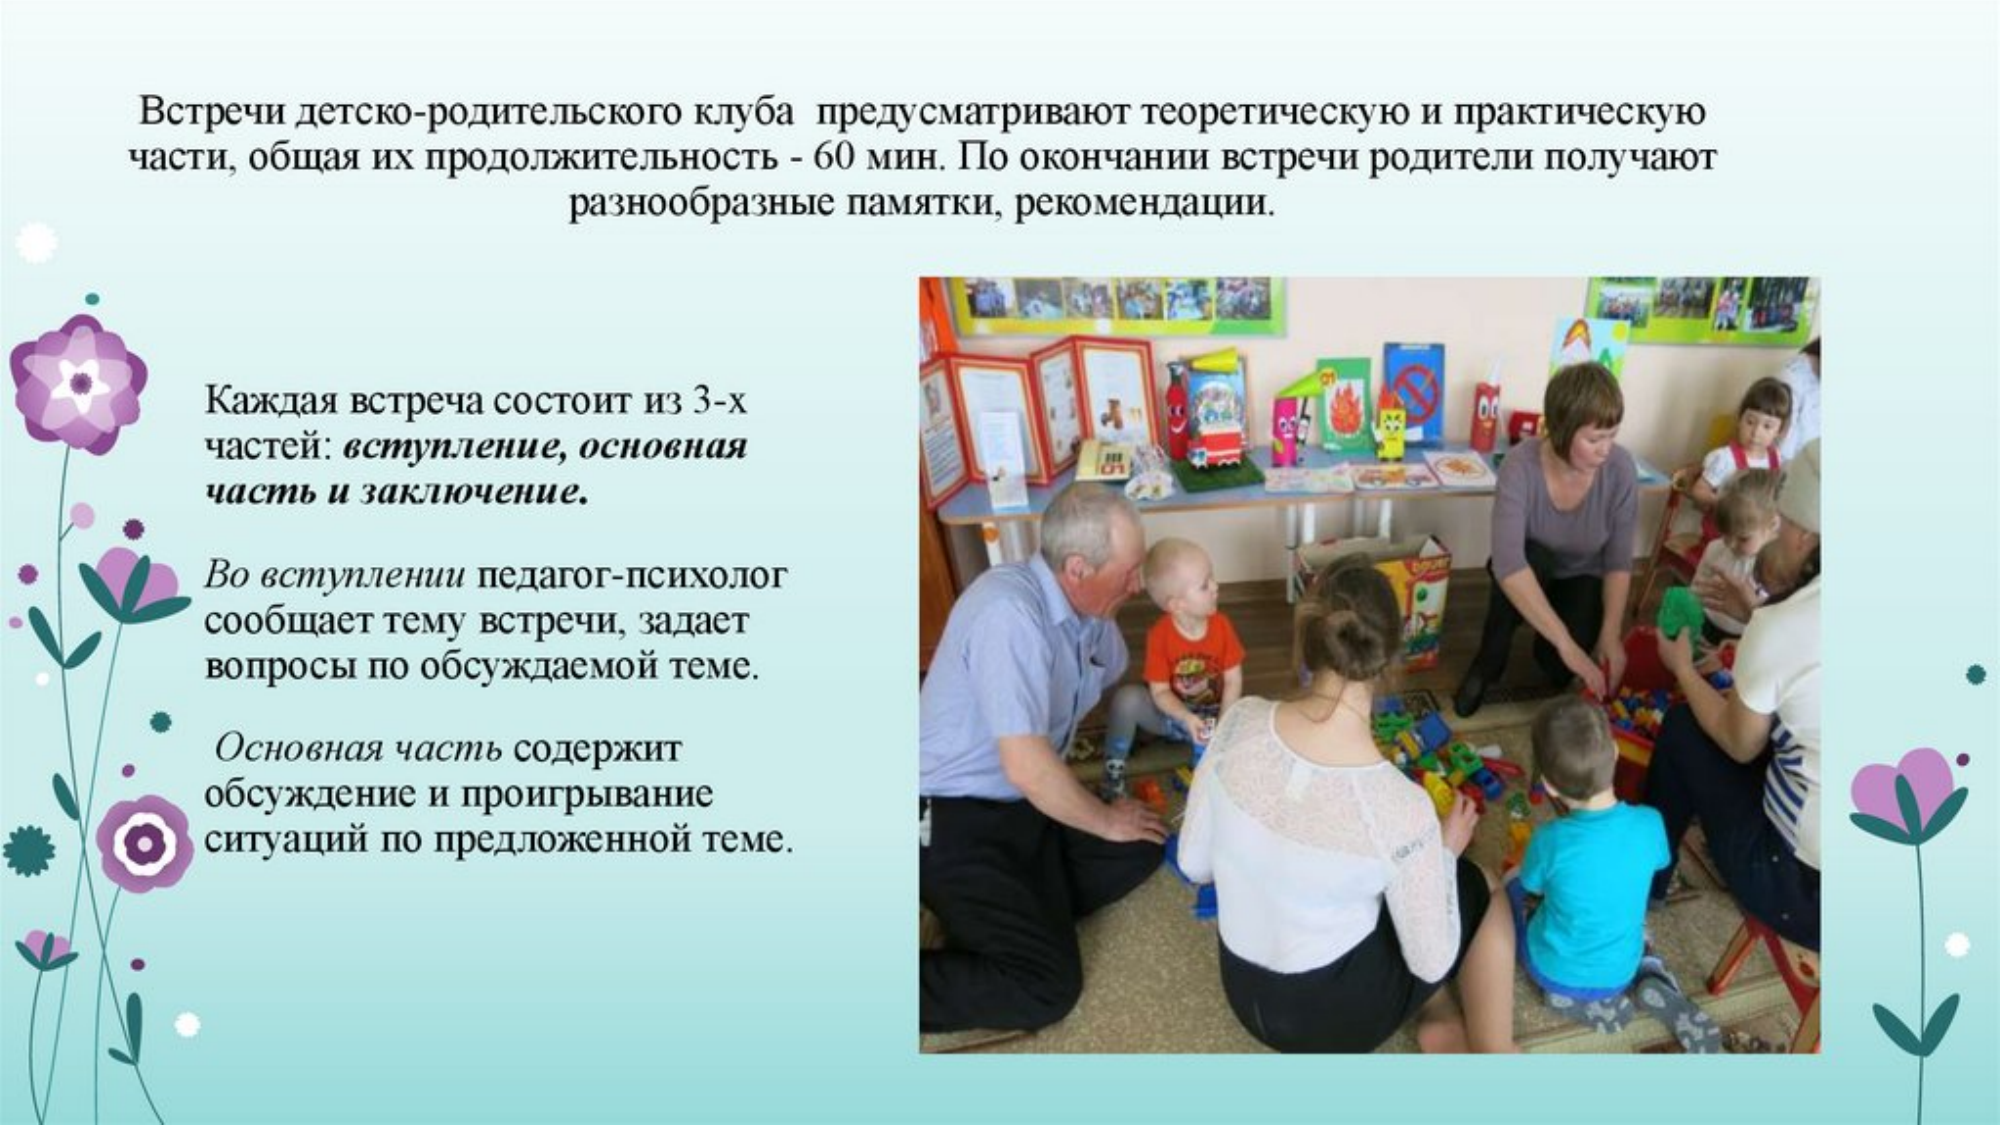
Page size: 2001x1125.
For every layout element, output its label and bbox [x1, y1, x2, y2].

list [0, 0, 2000, 1125]
